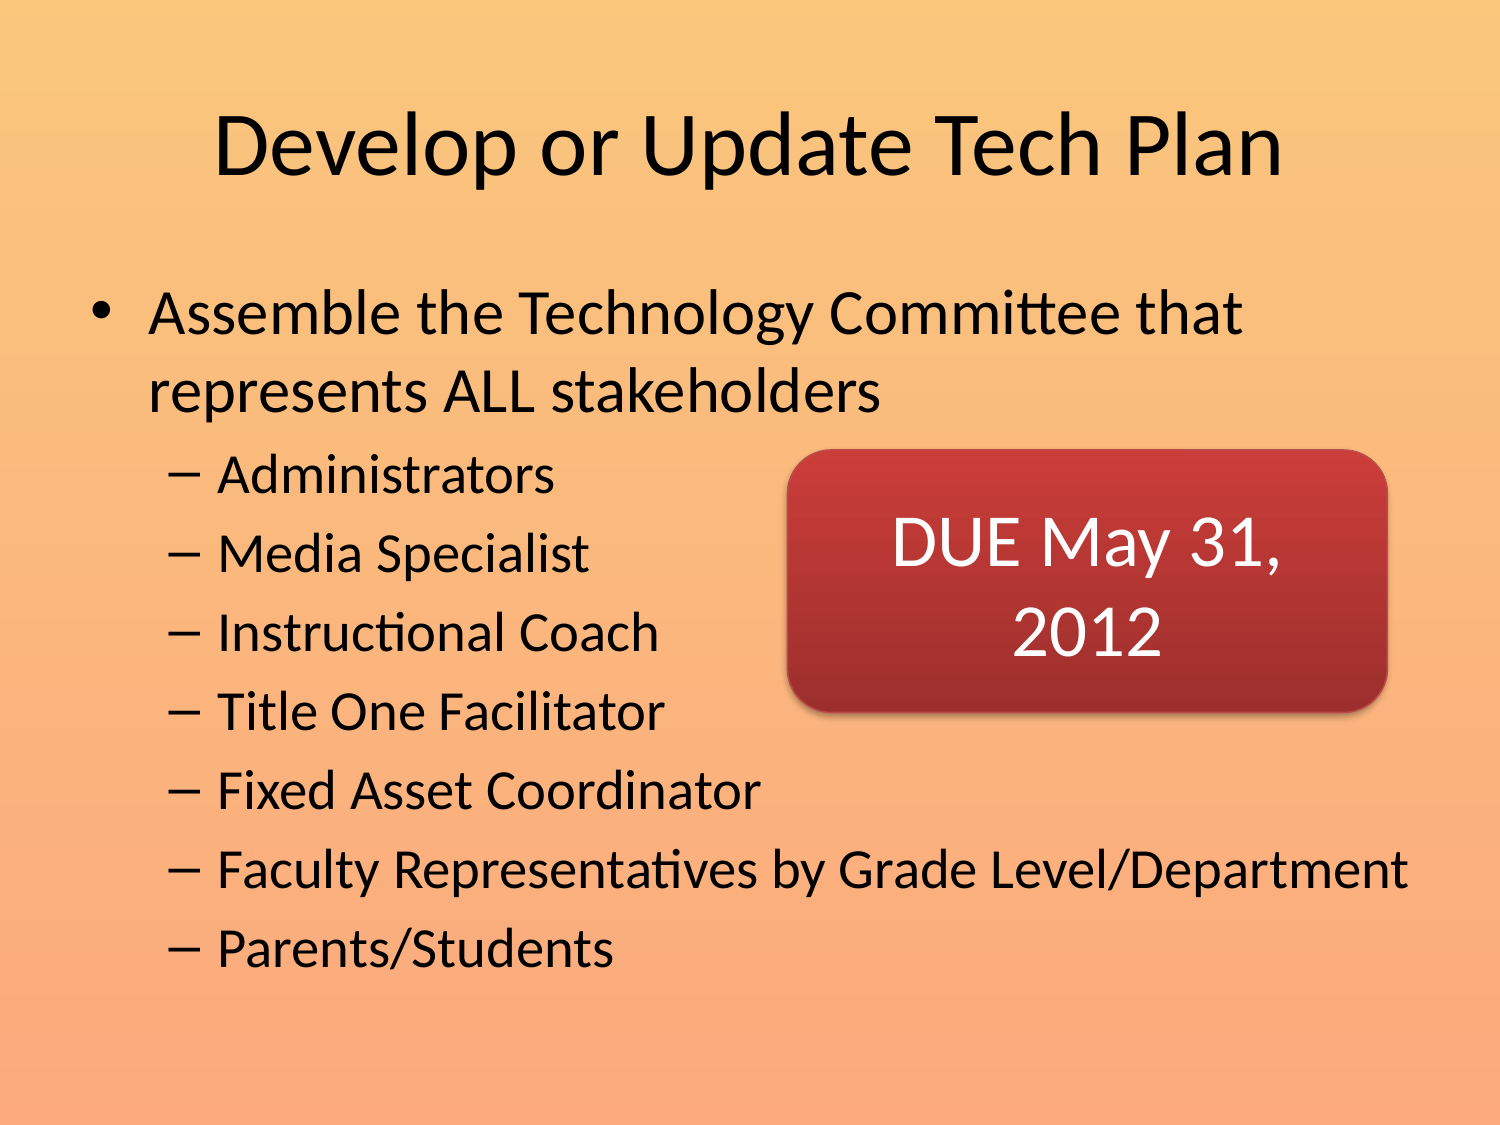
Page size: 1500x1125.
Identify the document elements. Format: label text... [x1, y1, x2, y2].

text_box DUE May 31, 2012 [786, 449, 1389, 714]
list Assemble the Technology Committee that represents ALL stakeholders Administrators Media Specialist Instructional Coach Title One Facilitator Fixed Asset Coordinator Faculty Representatives by Grade Level/Department Parents/Students [75, 262, 1425, 1005]
title Develop or Update Tech Plan [75, 45, 1425, 233]
